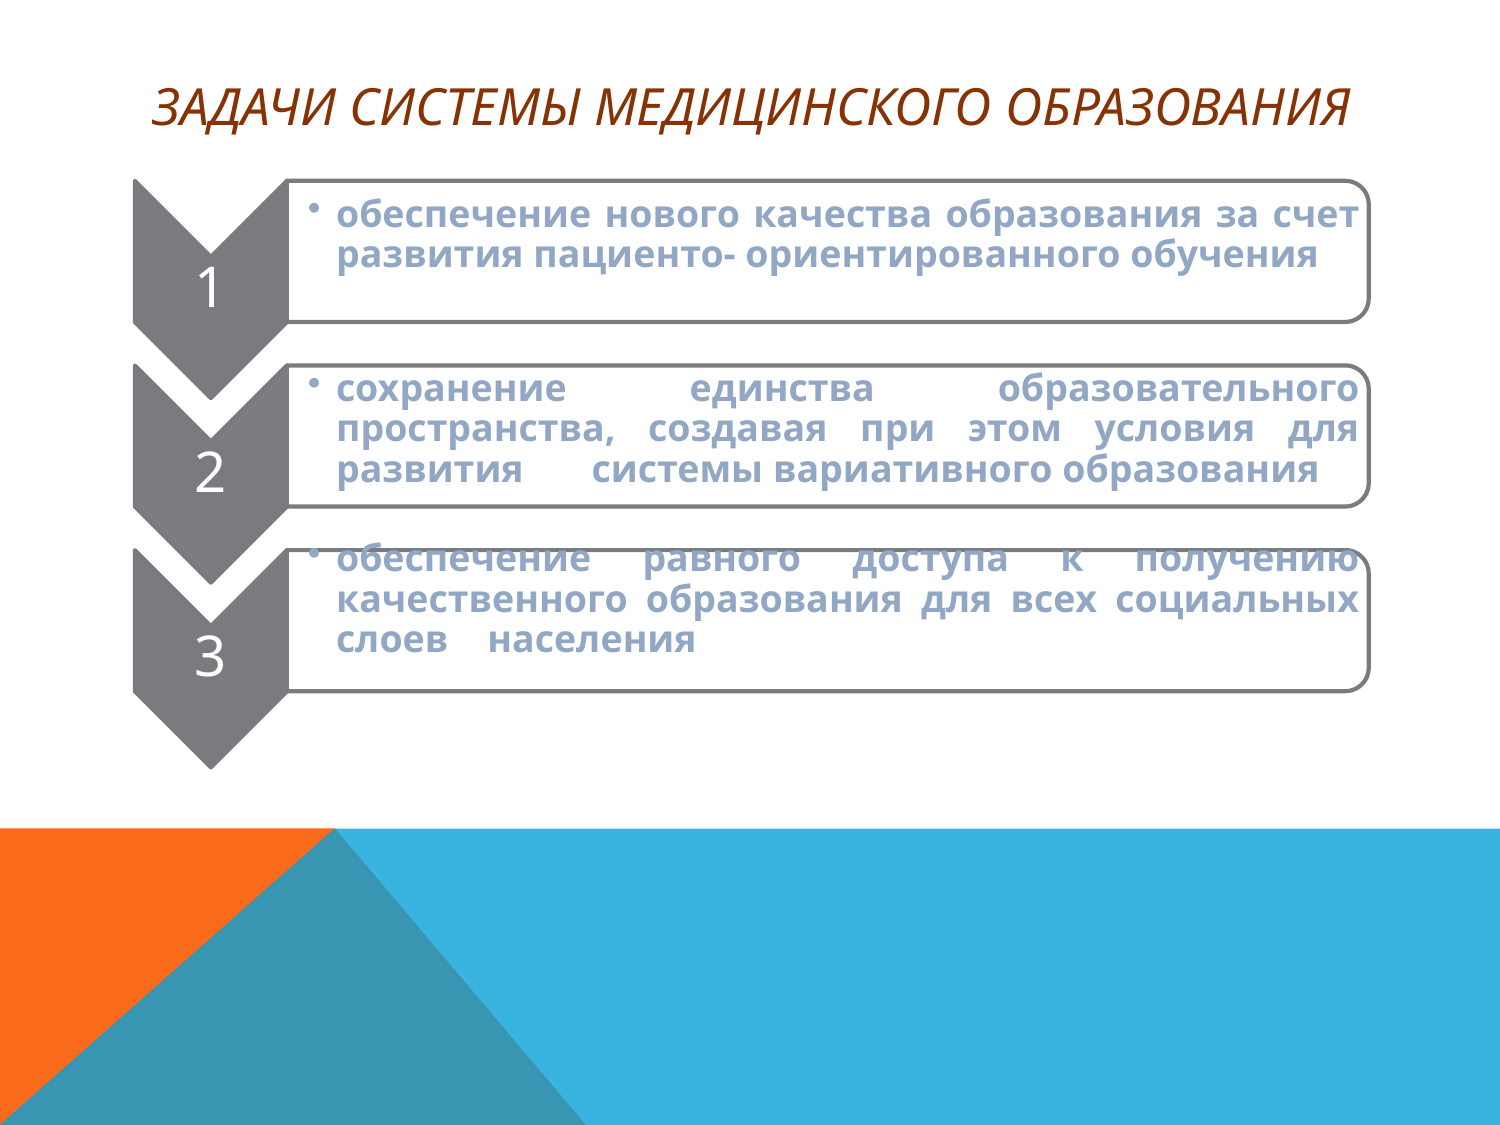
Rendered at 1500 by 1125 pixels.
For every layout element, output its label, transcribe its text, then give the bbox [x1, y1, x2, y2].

title Задачи системы медицинского образования [135, 60, 1369, 150]
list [134, 180, 1369, 768]
